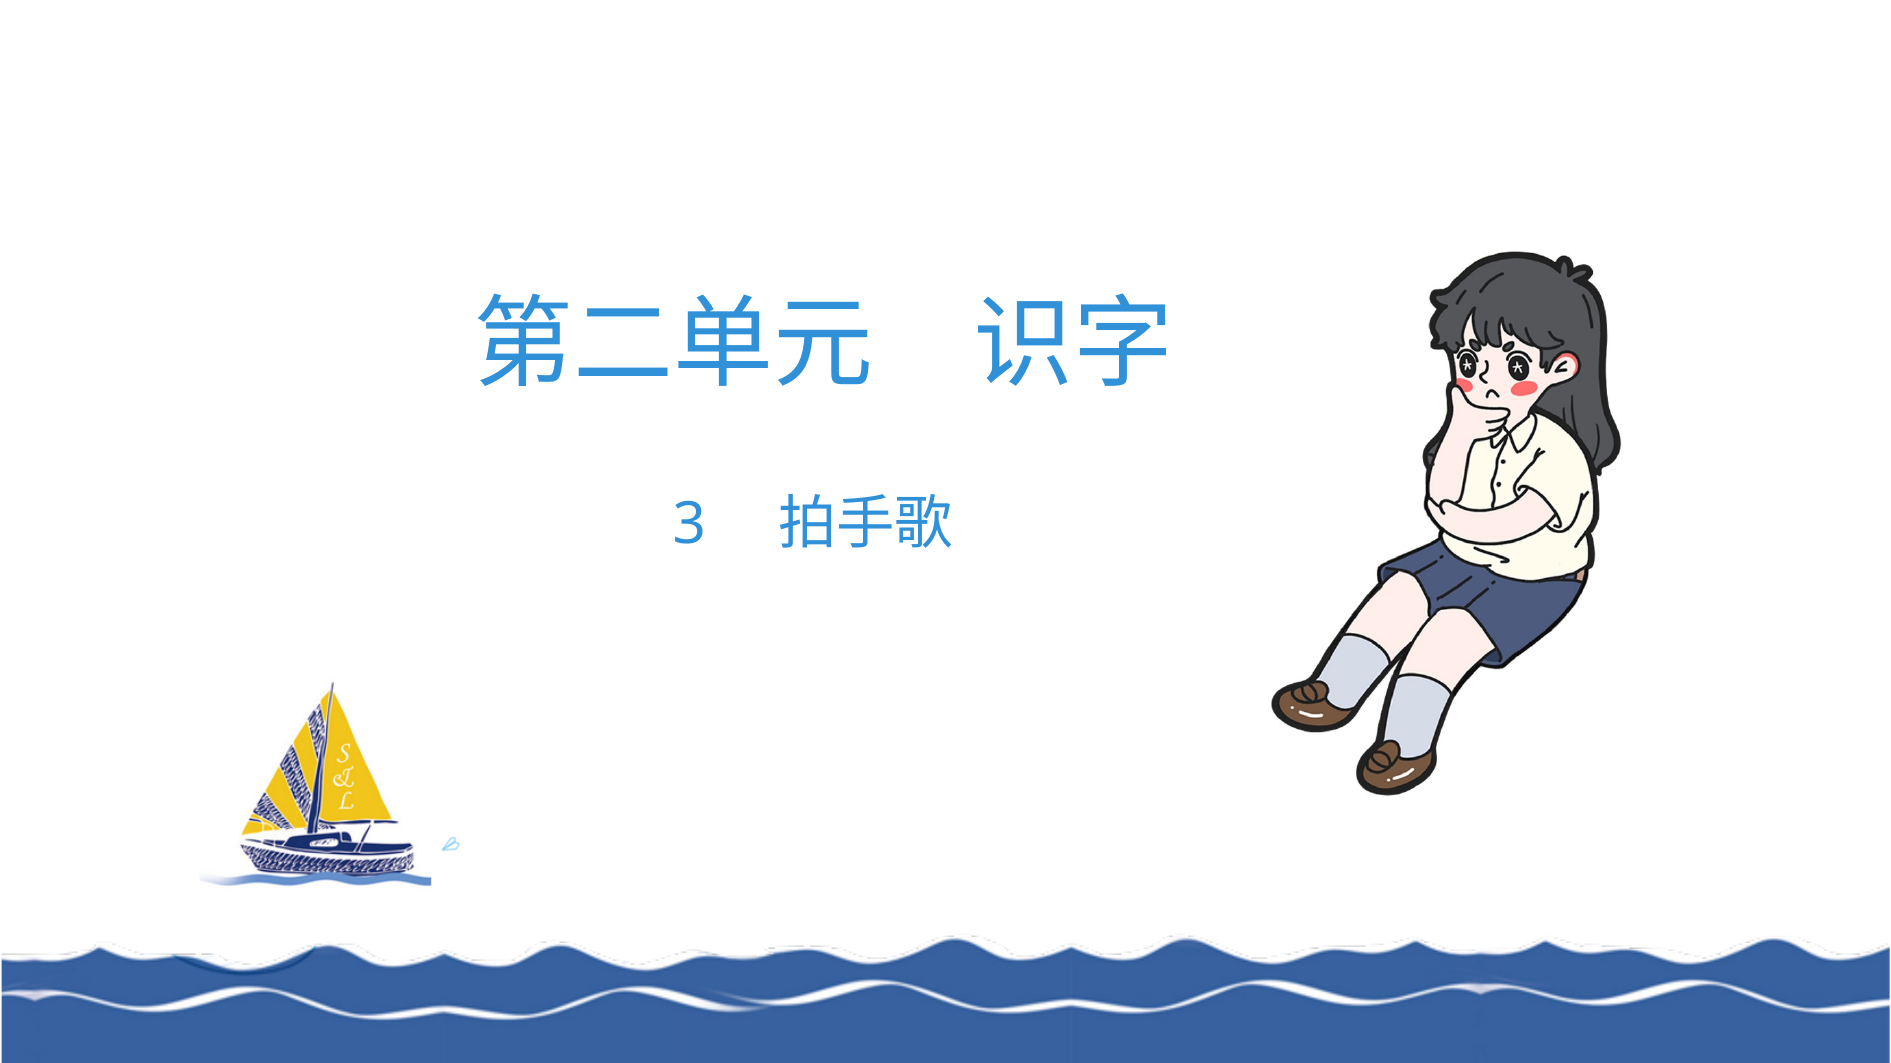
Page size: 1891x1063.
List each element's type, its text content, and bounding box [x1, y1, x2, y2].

text_box 3 拍手歌 [279, 442, 1267, 563]
picture [1, 618, 1891, 1063]
picture [1267, 240, 1643, 831]
text_box 第二单元 识字 [186, 271, 1267, 407]
